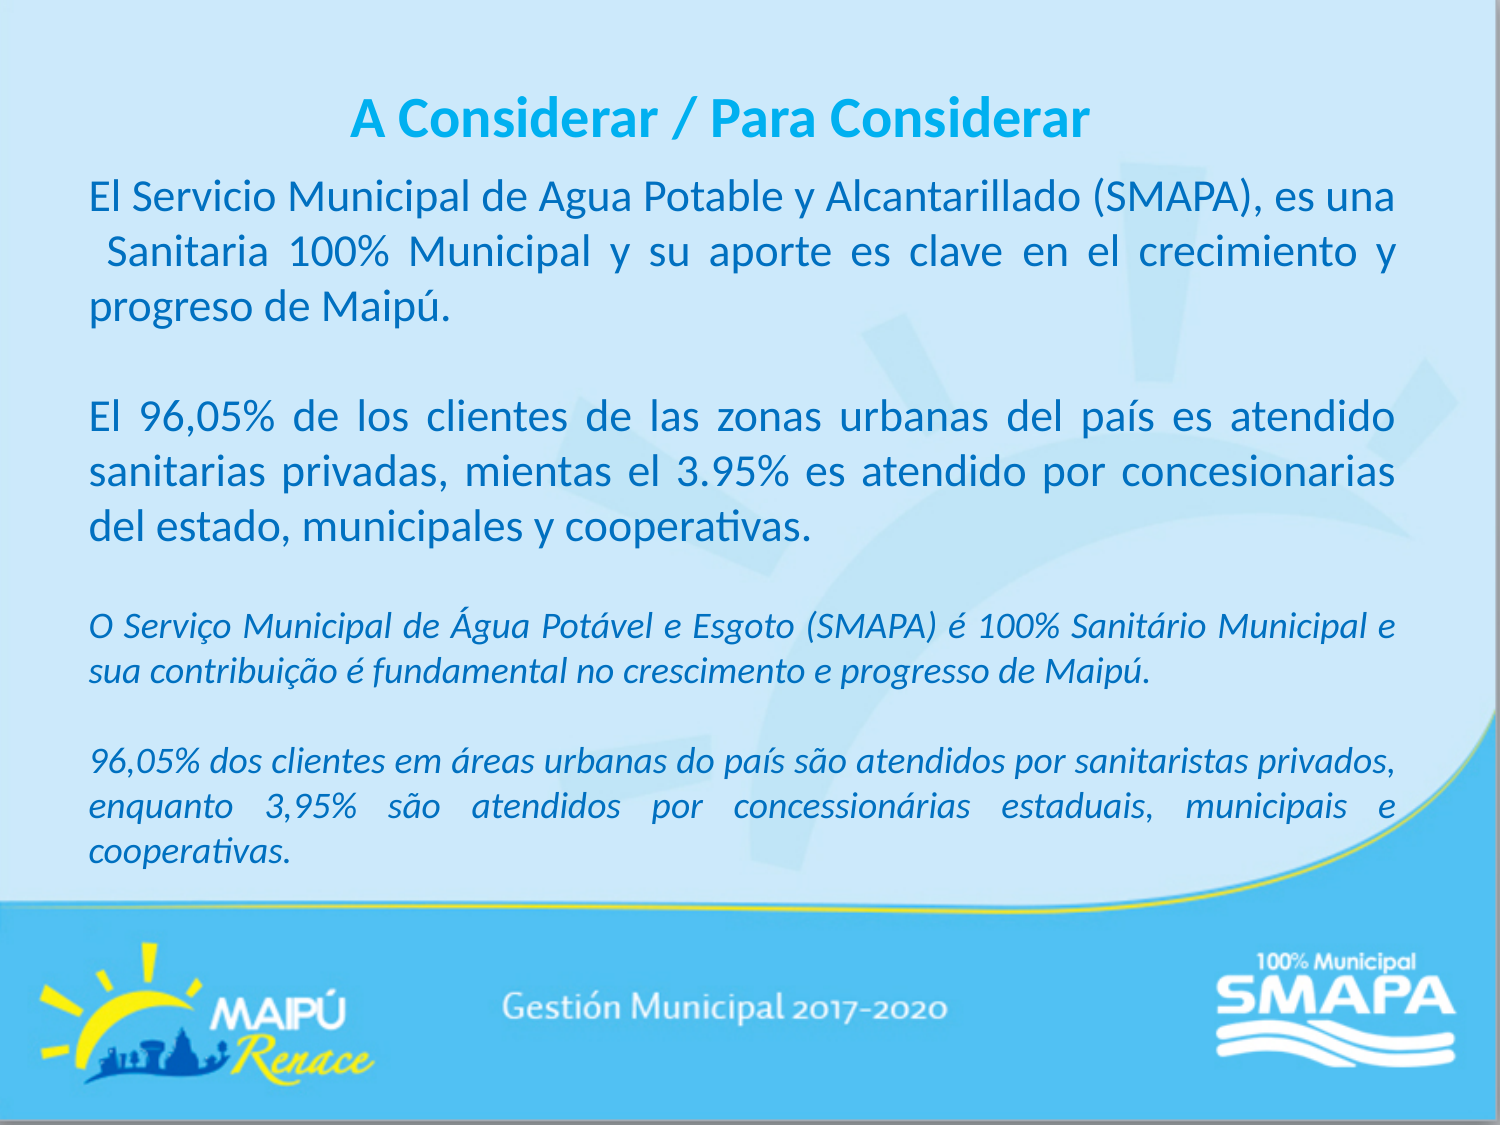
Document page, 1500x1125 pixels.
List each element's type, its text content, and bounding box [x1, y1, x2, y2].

picture [0, 0, 1500, 1125]
text_box A Considerar / Para Considerar [0, 71, 1106, 157]
text_box El Servicio Municipal de Agua Potable y Alcantarillado (SMAPA), es una Sanitaria 100% Municipal y su aporte es clave en el crecimiento y progreso de Maipú. El 96,05% de los clientes de las zonas urbanas del país es atendido sanitarias privadas, mientas el 3.95% es atendido por concesionarias del estado, municipales y cooperativas. O Serviço Municipal de Água Potável e Esgoto (SMAPA) é 100% Sanitário Municipal e sua contribuição é fundamental no crescimento e progresso de Maipú. 96,05% dos clientes em áreas urbanas do país são atendidos por sanitaristas privados, enquanto 3,95% são atendidos por concessionárias estaduais, municipais e cooperativas. [73, 158, 1413, 879]
